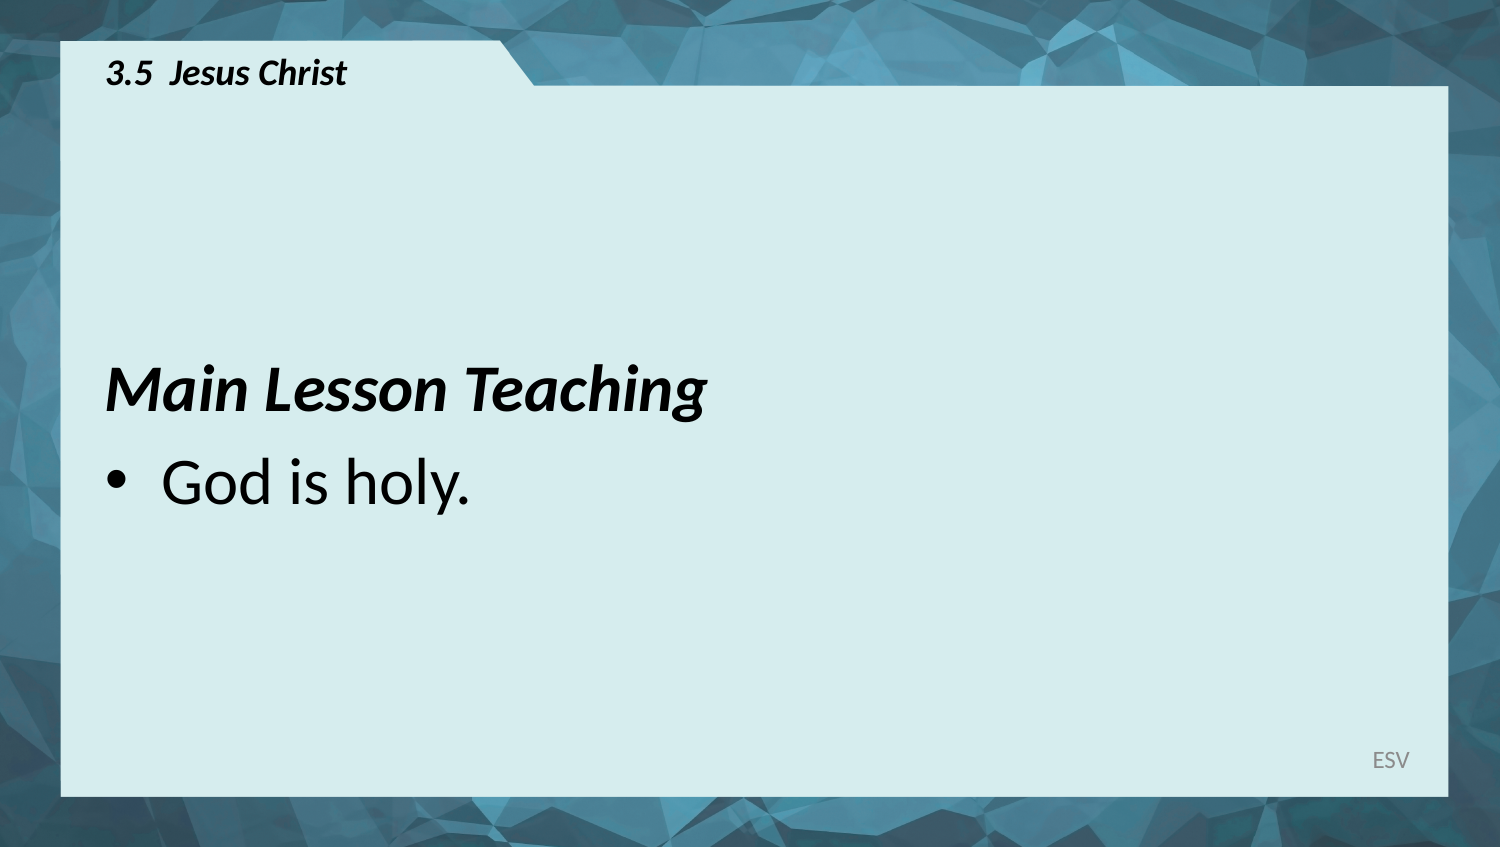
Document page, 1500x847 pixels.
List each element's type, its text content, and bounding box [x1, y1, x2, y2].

footer ESV [950, 736, 1425, 782]
picture [0, 0, 1500, 847]
title 3.5 Jesus Christ [89, 33, 1420, 108]
list Main Lesson Teaching God is holy. [89, 141, 1403, 722]
